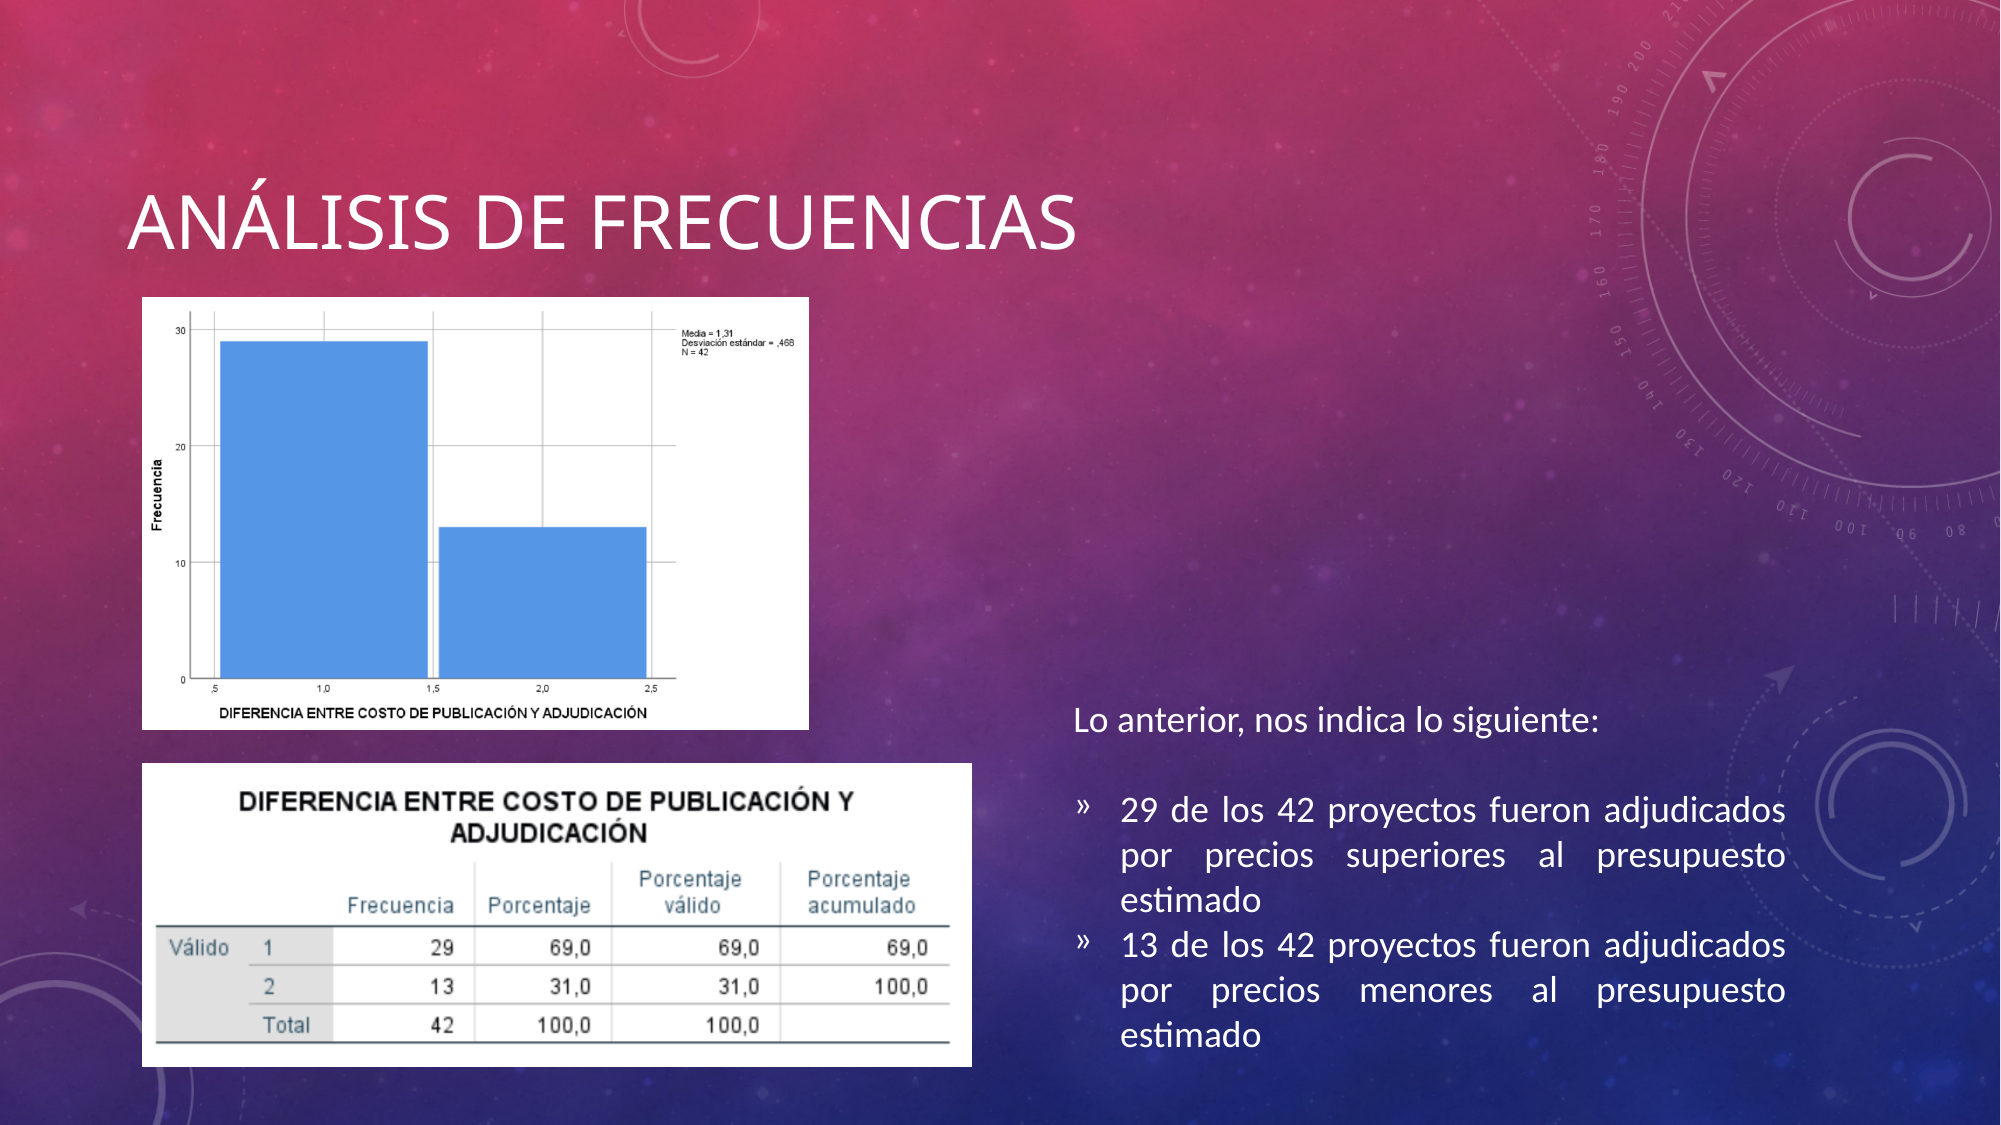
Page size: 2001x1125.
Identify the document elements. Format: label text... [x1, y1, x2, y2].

picture [0, 0, 2001, 1125]
text_box Lo anterior, nos indica lo siguiente: 29 de los 42 proyectos fueron adjudicados por precios superiores al presupuesto estimado 13 de los 42 proyectos fueron adjudicados por precios menores al presupuesto estimado [1058, 687, 1802, 1063]
title Análisis de frecuencias [112, 99, 1775, 339]
